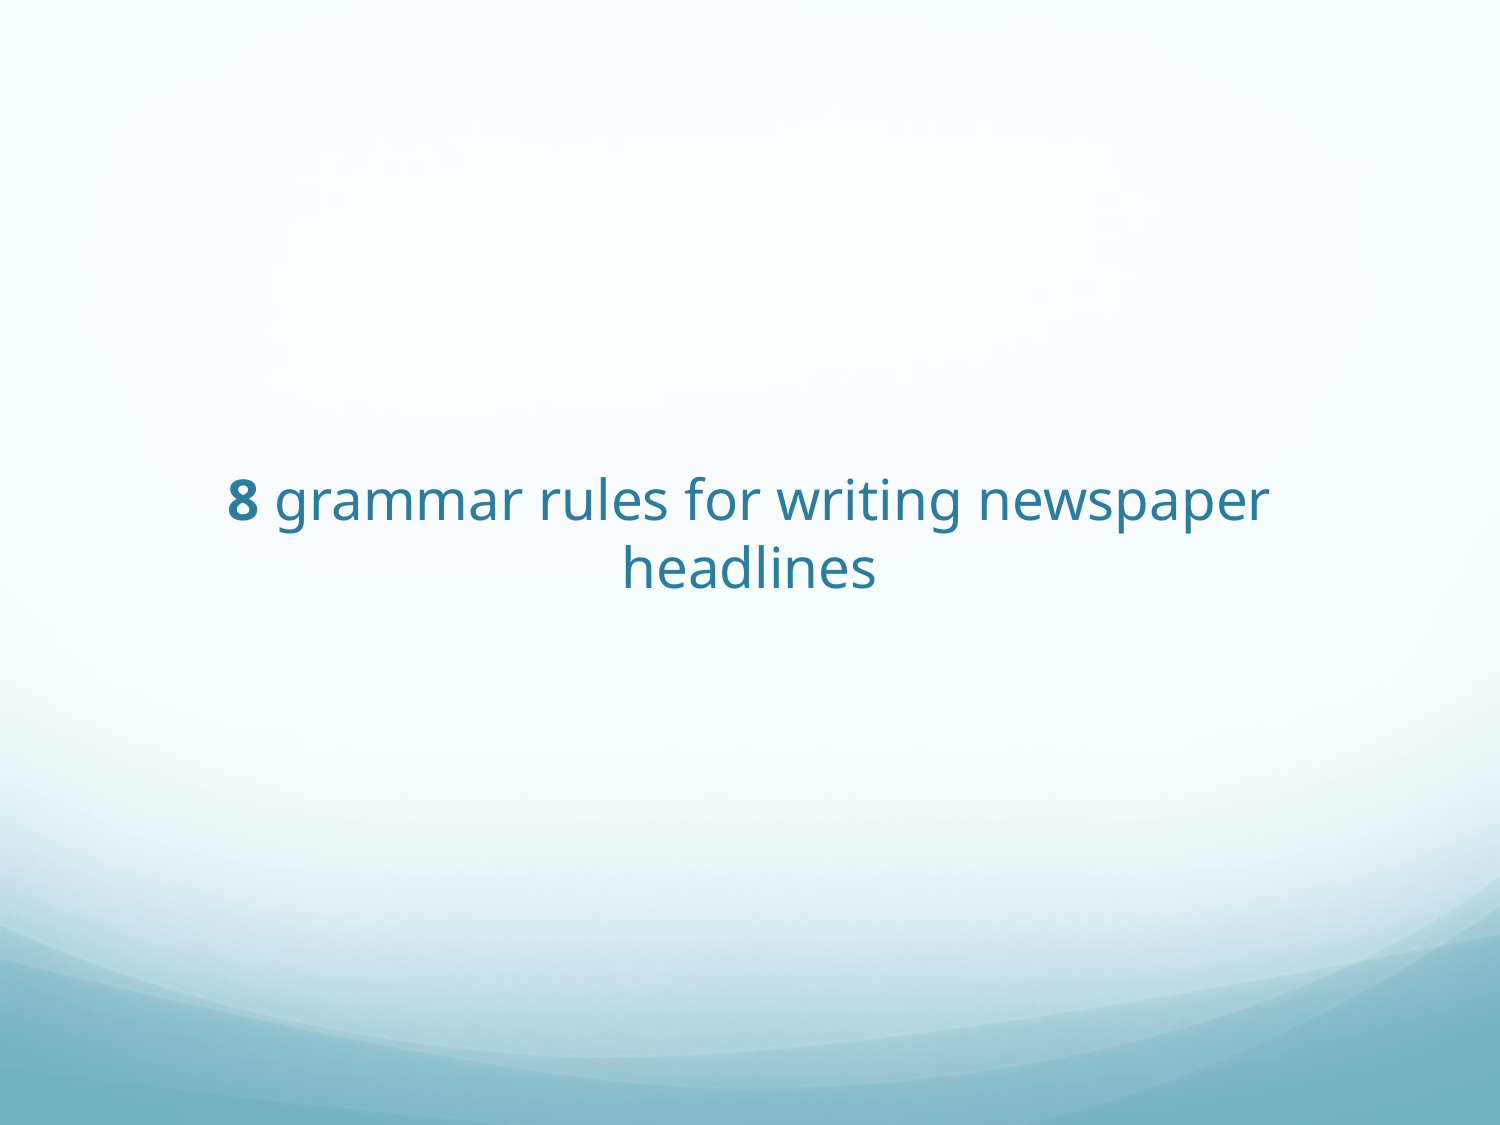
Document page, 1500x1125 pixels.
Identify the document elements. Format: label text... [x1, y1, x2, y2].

title 8 grammar rules for writing newspaper headlines [90, 455, 1410, 675]
